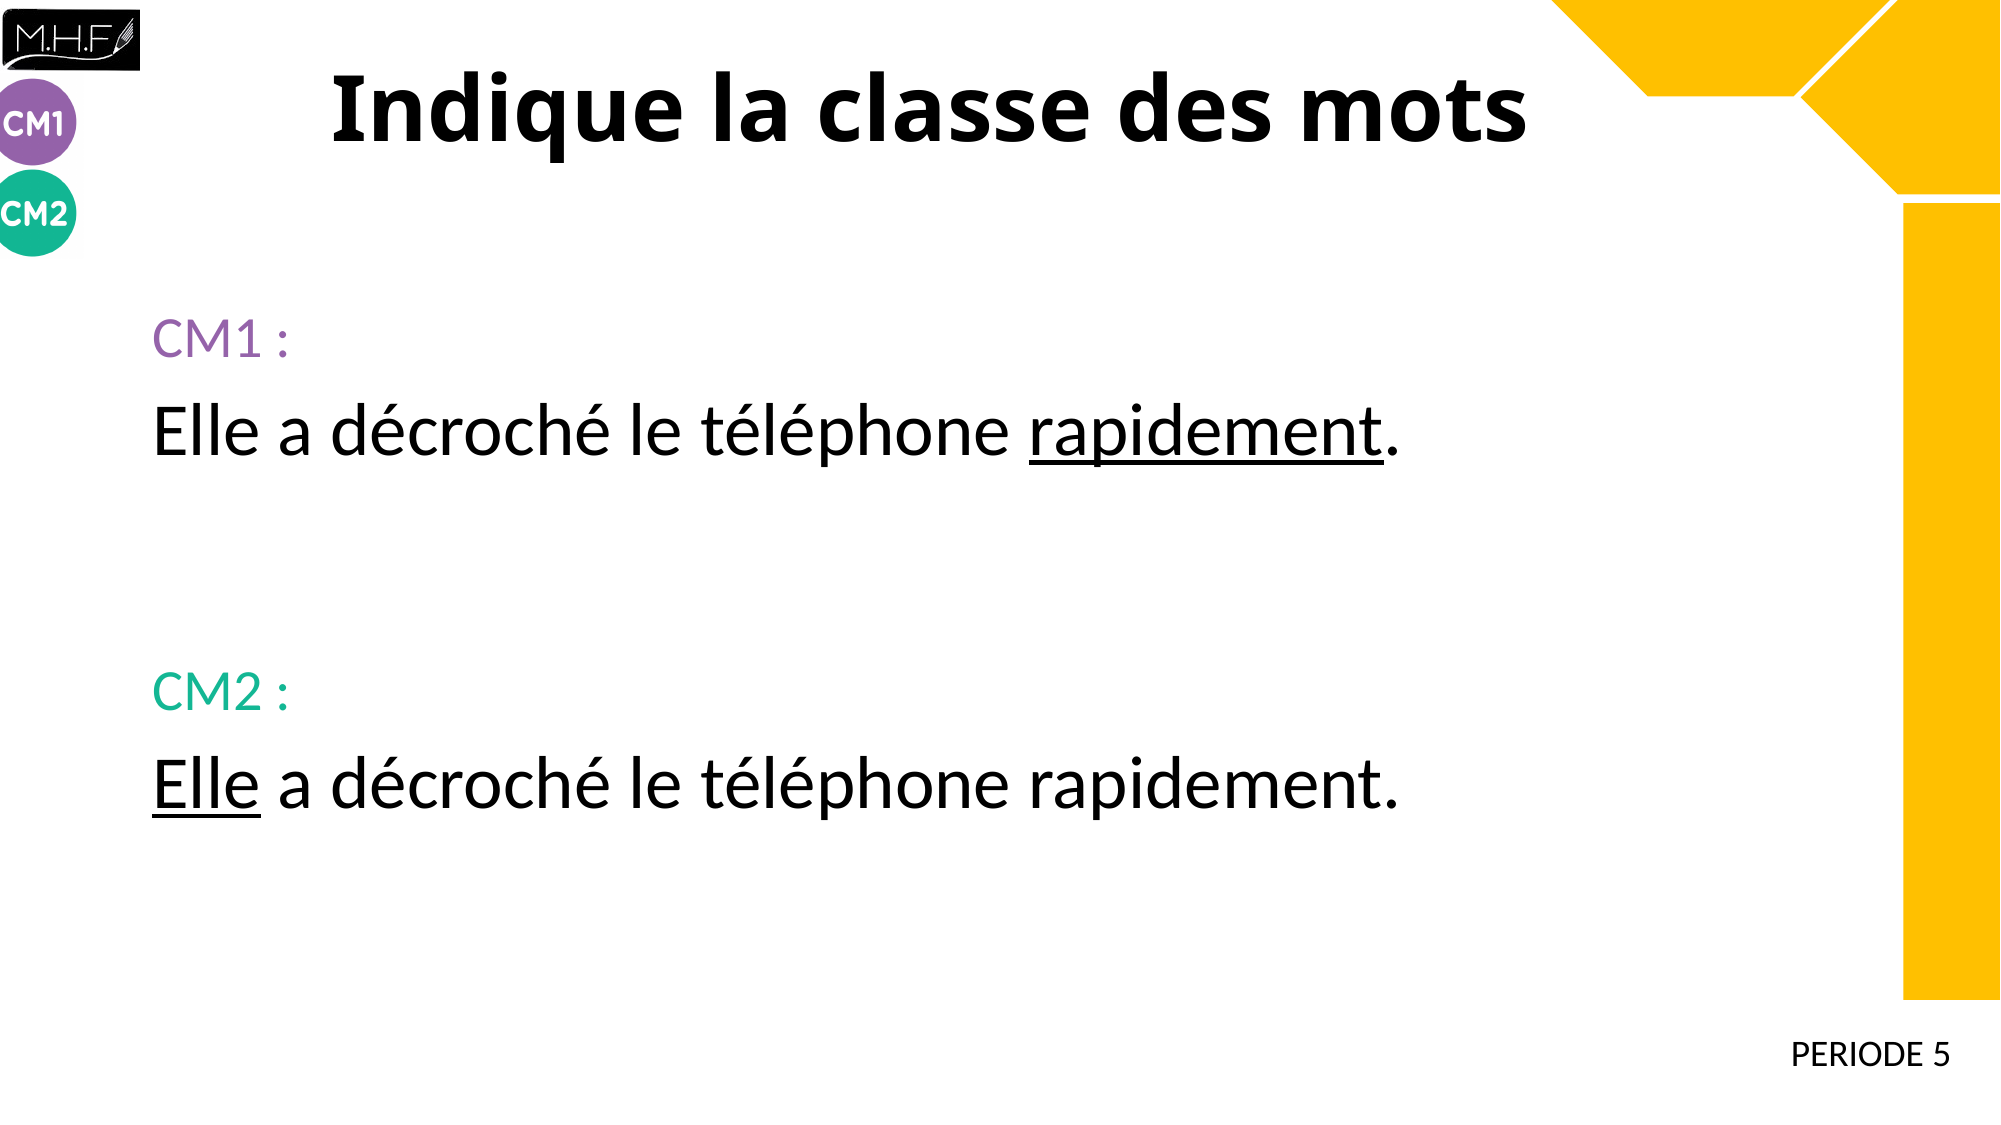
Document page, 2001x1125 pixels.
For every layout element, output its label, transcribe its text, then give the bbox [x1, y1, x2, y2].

title Indique la classe des mots [316, 3, 1863, 221]
list CM1 : Elle a décroché le téléphone rapidement. CM2 : Elle a décroché le téléphone rapidement. [137, 299, 1863, 1014]
text_box [1902, 202, 2000, 1001]
text_box [1549, 0, 1892, 98]
text_box [1799, 0, 2000, 196]
picture [0, 7, 140, 259]
text_box PERIODE 5 [1362, 1021, 1967, 1082]
